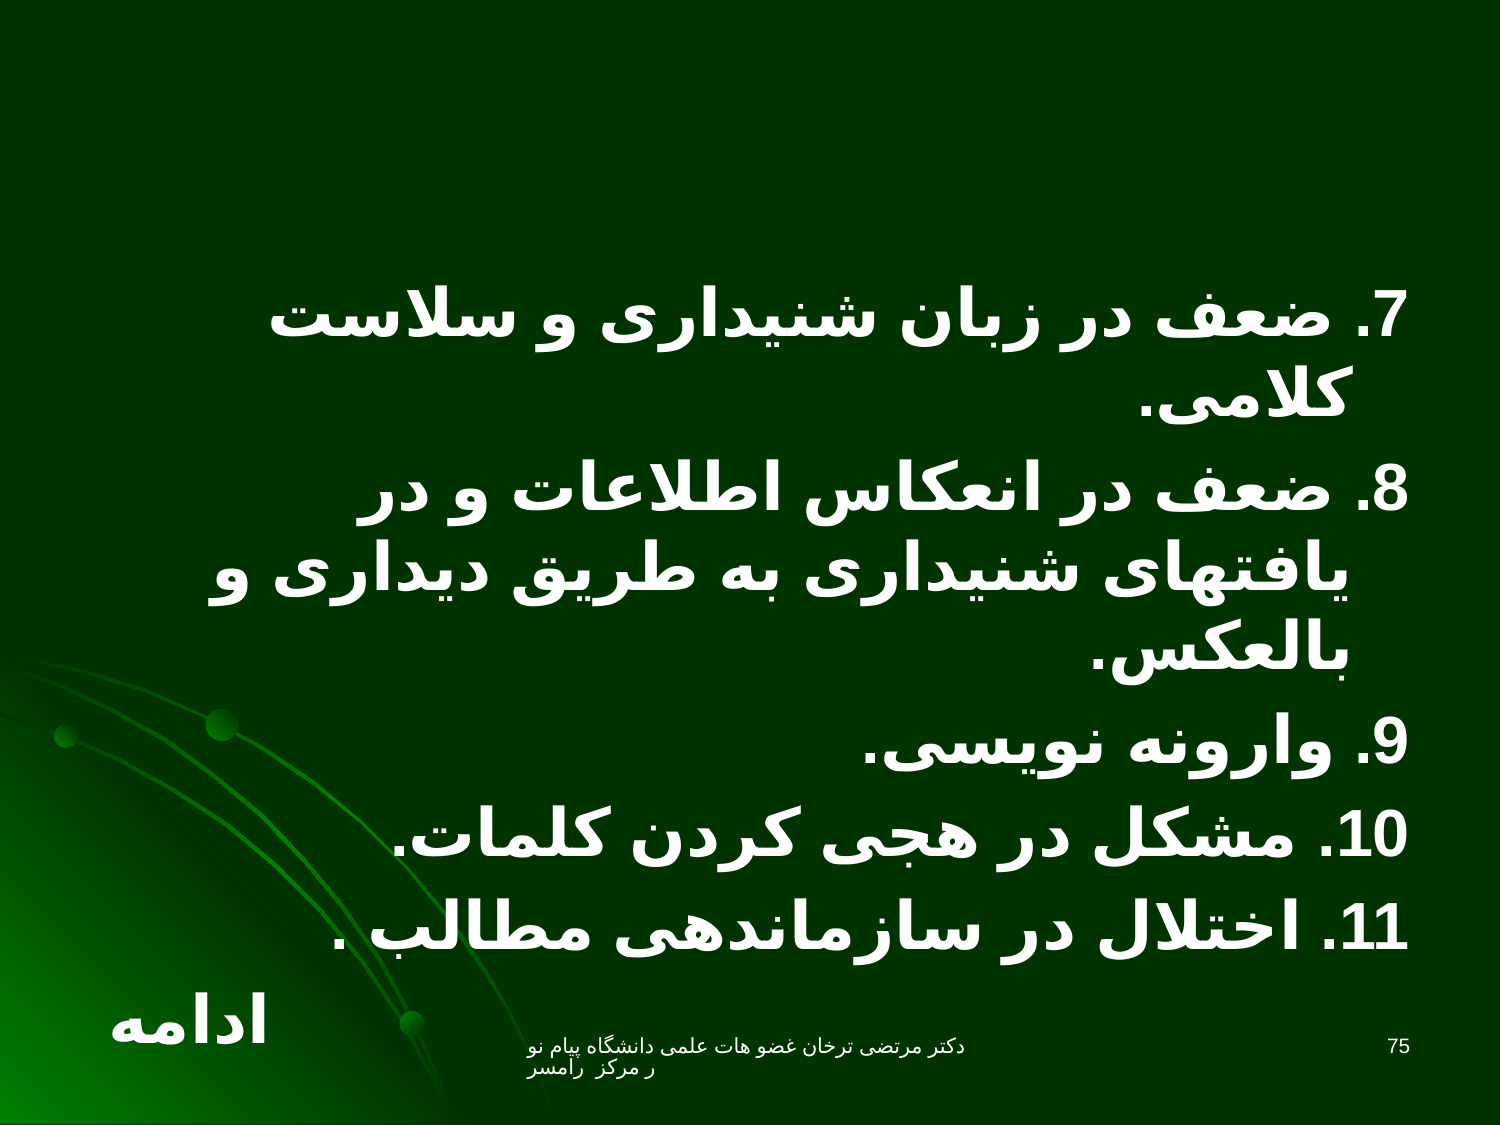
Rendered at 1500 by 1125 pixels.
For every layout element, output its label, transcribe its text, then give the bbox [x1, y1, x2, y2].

slide_number 75 [1074, 1024, 1426, 1101]
list 7. ضعف در زبان شنیداری و سلاست کلامی. 8. ضعف در انعکاس اطلاعات و در یافتهای شنیداری به طریق دیداری و بالعکس. 9. وارونه نویسی. 10. مشکل در هجی کردن کلمات. 11. اختلال در سازماندهی مطالب . ادامه [74, 262, 1426, 1006]
footer دکتر مرتضی ترخان غضو هات علمی دانشگاه پیام نور مرکز رامسر [512, 1024, 988, 1101]
